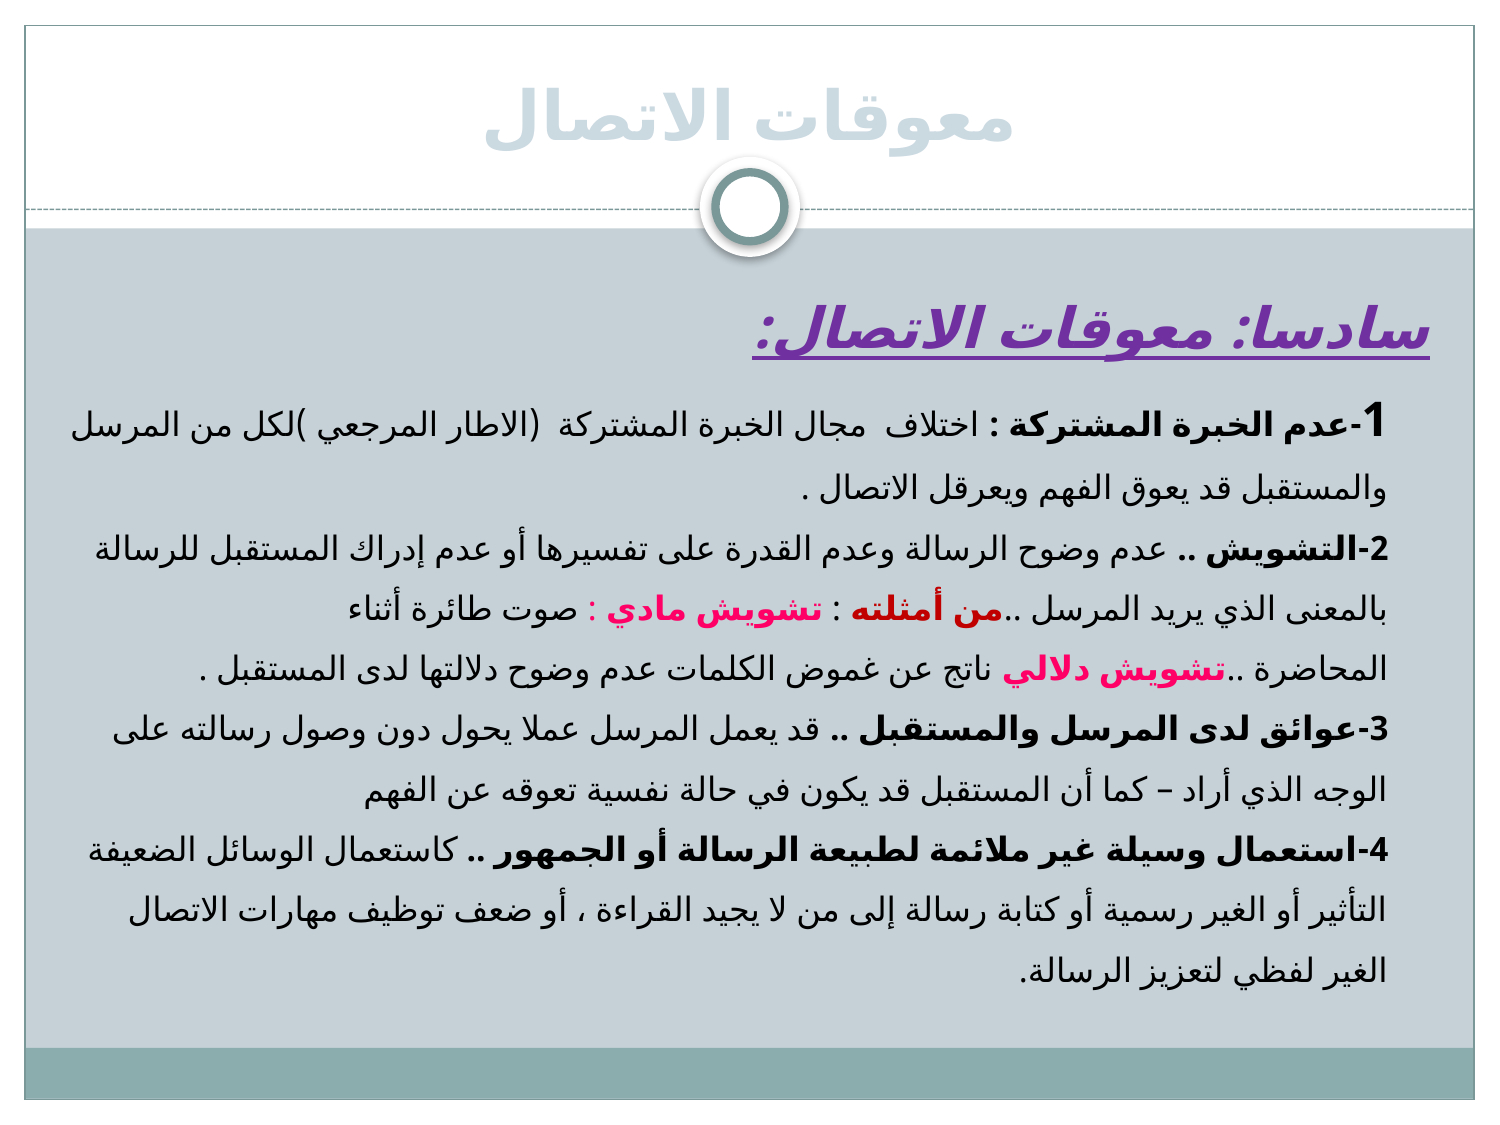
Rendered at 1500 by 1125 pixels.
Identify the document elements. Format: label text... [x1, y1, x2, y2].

title معوقات الاتصال [49, 37, 1450, 162]
list سادسا: معوقات الاتصال: 1-عدم الخبرة المشتركة : اختلاف مجال الخبرة المشتركة (الاطار المرجعي )لكل من المرسل والمستقبل قد يعوق الفهم ويعرقل الاتصال . 2-التشويش .. عدم وضوح الرسالة وعدم القدرة على تفسيرها أو عدم إدراك المستقبل للرسالة بالمعنى الذي يريد المرسل ..من أمثلته : تشويش مادي : صوت طائرة أثناء المحاضرة ..تشويش دلالي ناتج عن غموض الكلمات عدم وضوح دلالتها لدى المستقبل . 3-عوائق لدى المرسل والمستقبل .. قد يعمل المرسل عملا يحول دون وصول رسالته على الوجه الذي أراد – كما أن المستقبل قد يكون في حالة نفسية تعوقه عن الفهم 4-استعمال وسيلة غير ملائمة لطبيعة الرسالة أو الجمهور .. كاستعمال الوسائل الضعيفة التأثير أو الغير رسمية أو كتابة رسالة إلى من لا يجيد القراءة ، أو ضعف توظيف مهارات الاتصال الغير لفظي لتعزيز الرسالة. [49, 250, 1445, 1001]
